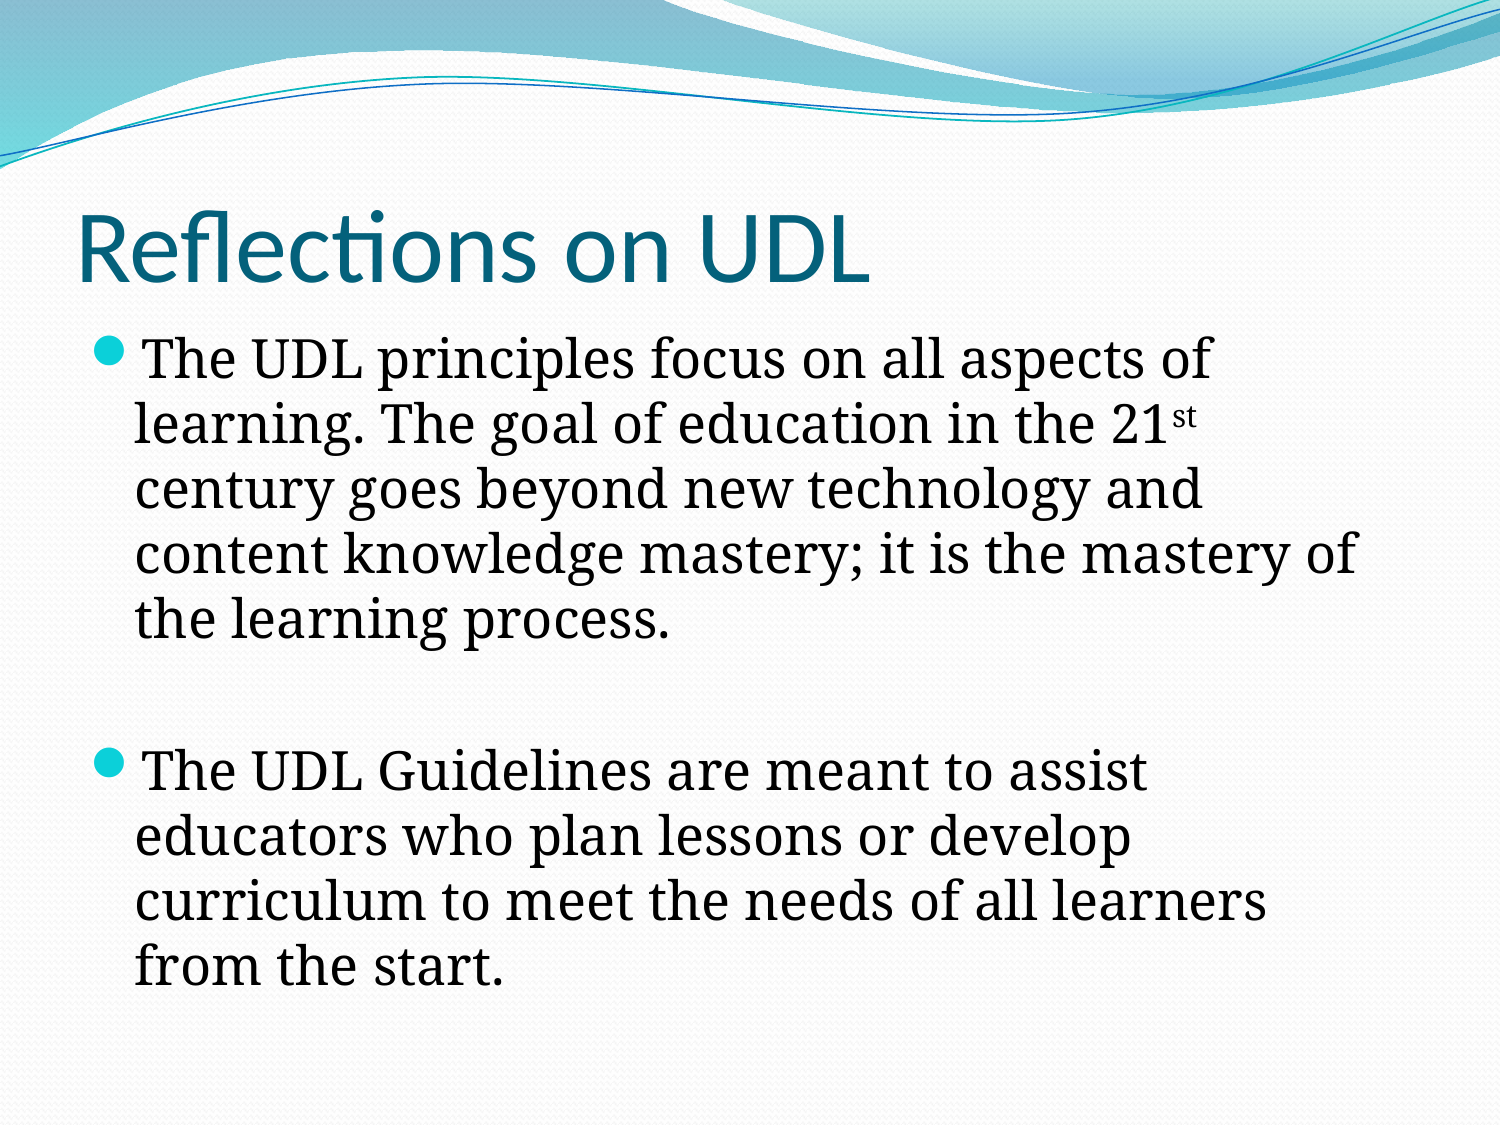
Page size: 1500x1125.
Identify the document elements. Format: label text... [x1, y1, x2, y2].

title Reflections on UDL [75, 115, 1425, 303]
list The UDL principles focus on all aspects of learning. The goal of education in the 21st century goes beyond new technology and content knowledge mastery; it is the mastery of the learning process. The UDL Guidelines are meant to assist educators who plan lessons or develop curriculum to meet the needs of all learners from the start. [75, 317, 1425, 1038]
